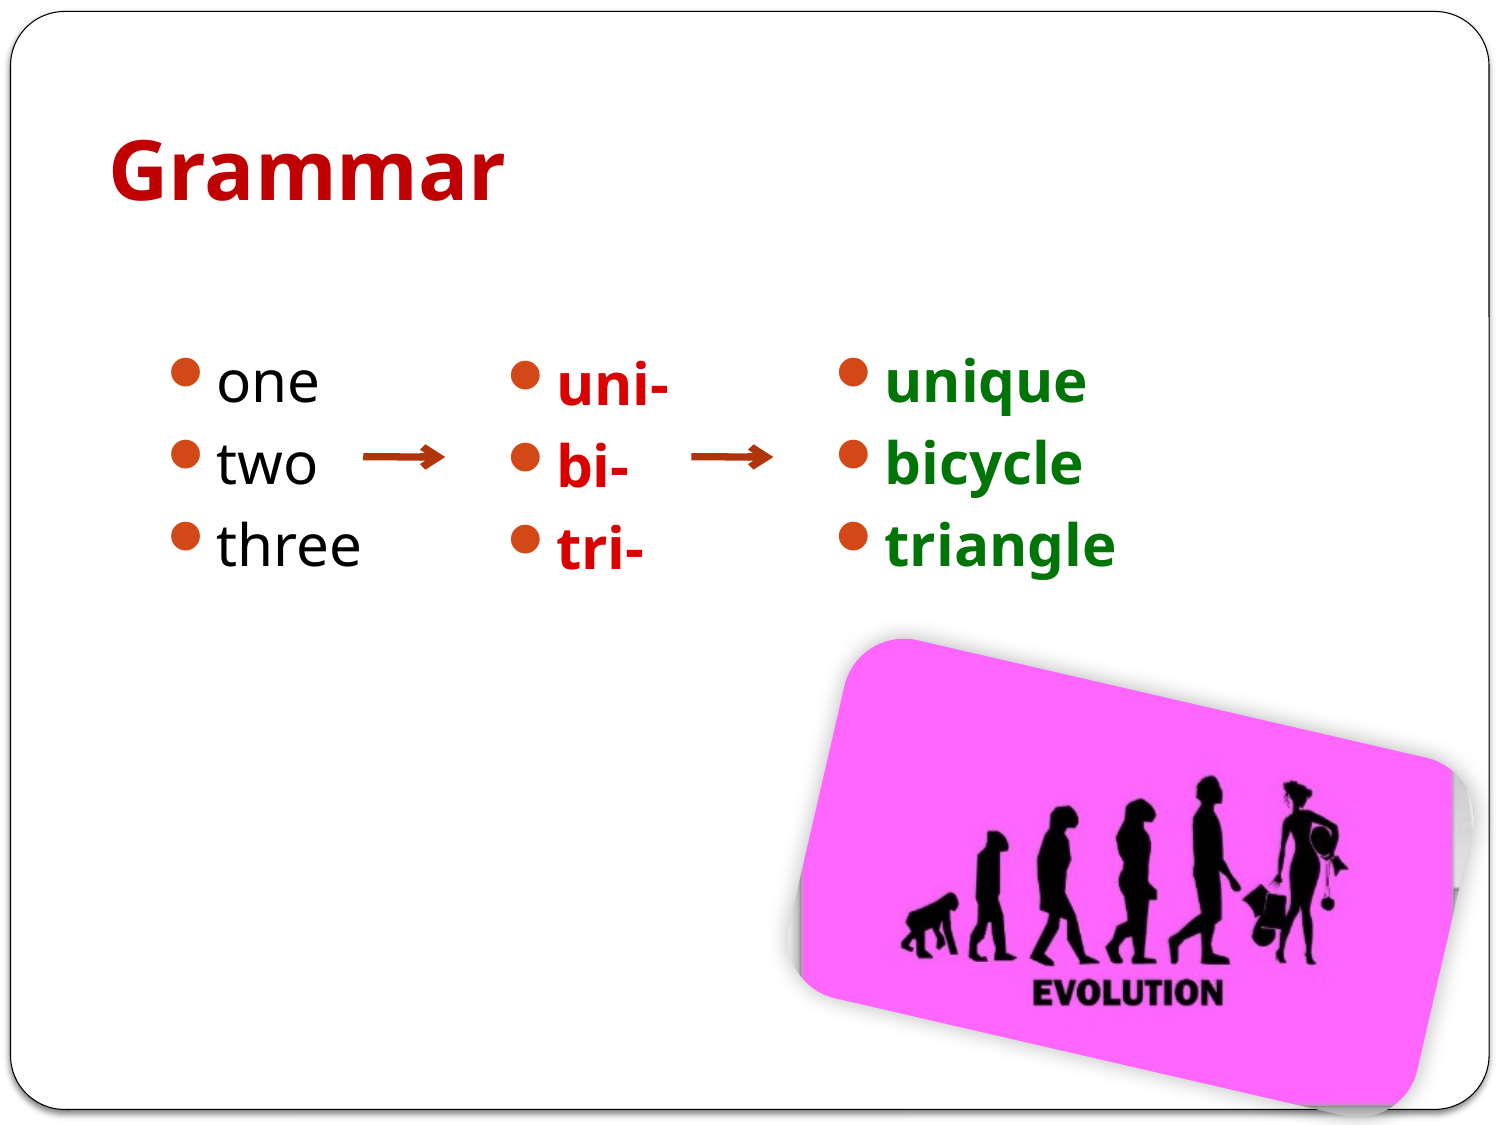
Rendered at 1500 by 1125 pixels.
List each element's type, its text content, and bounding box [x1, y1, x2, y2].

text_box unique bicycle triangle [820, 336, 1219, 622]
title Grammar [93, 45, 1369, 233]
text_box uni- bi- tri- [492, 339, 750, 680]
list one two three [152, 336, 551, 762]
picture [787, 638, 1474, 1118]
